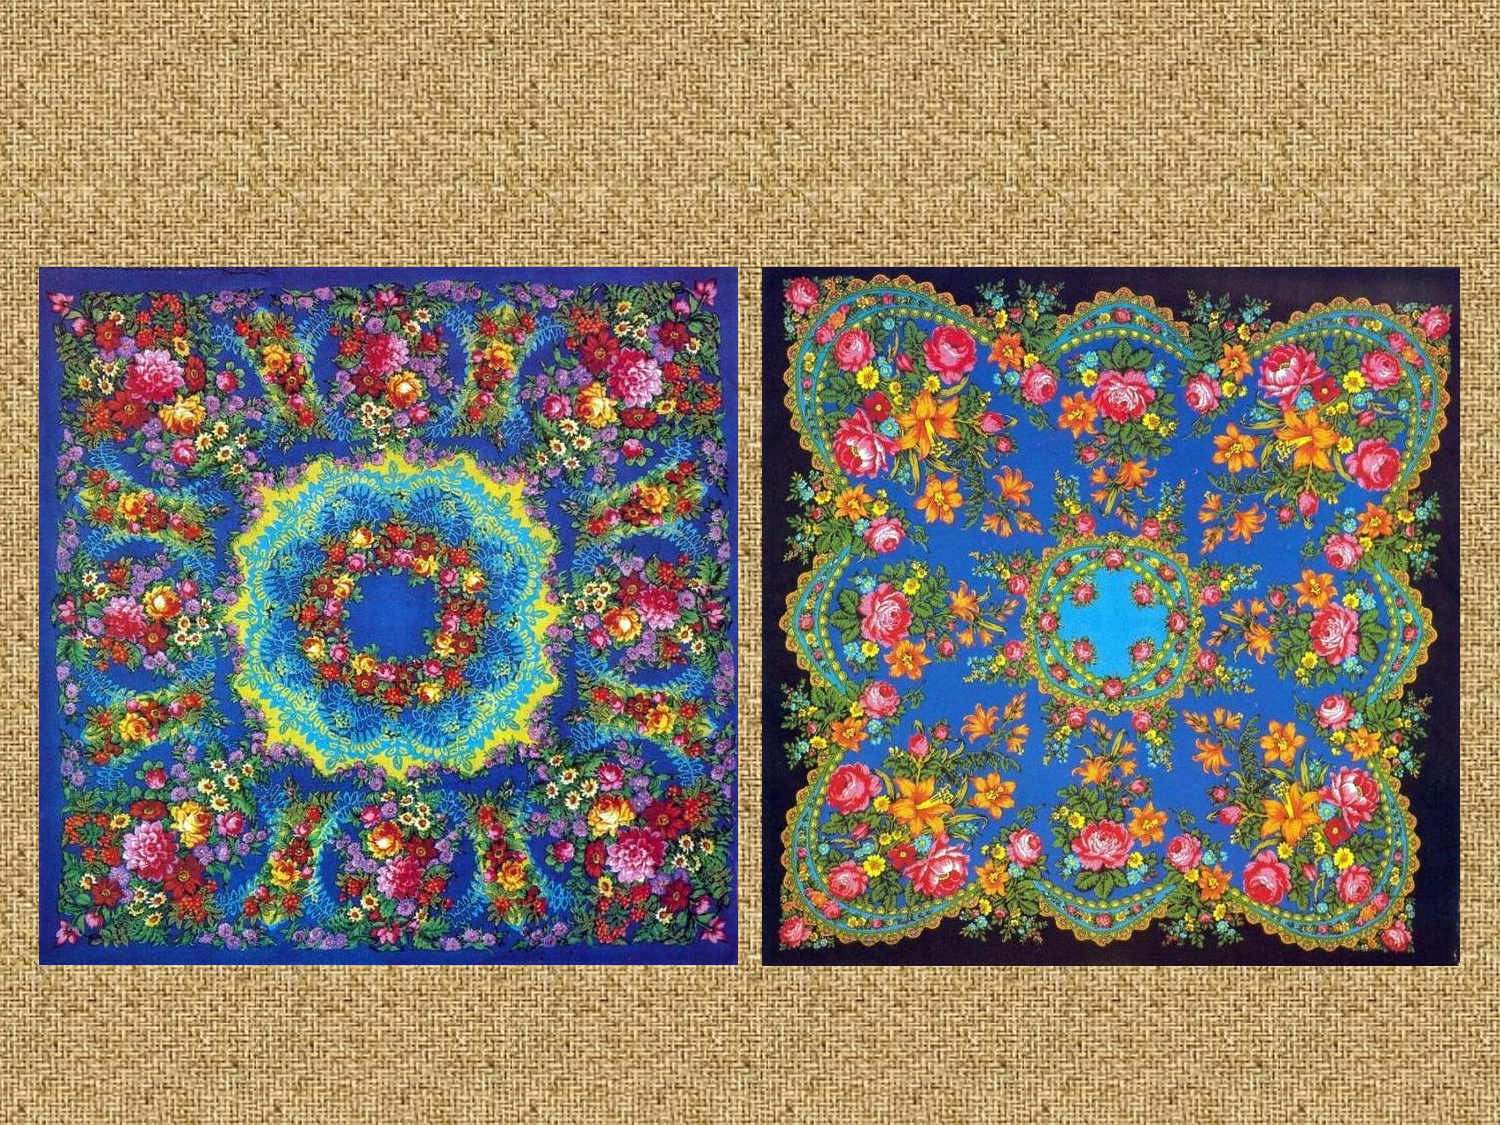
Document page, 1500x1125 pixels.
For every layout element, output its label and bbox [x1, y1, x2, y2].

list [762, 266, 1460, 966]
list [39, 266, 738, 966]
picture [0, 0, 1500, 1125]
